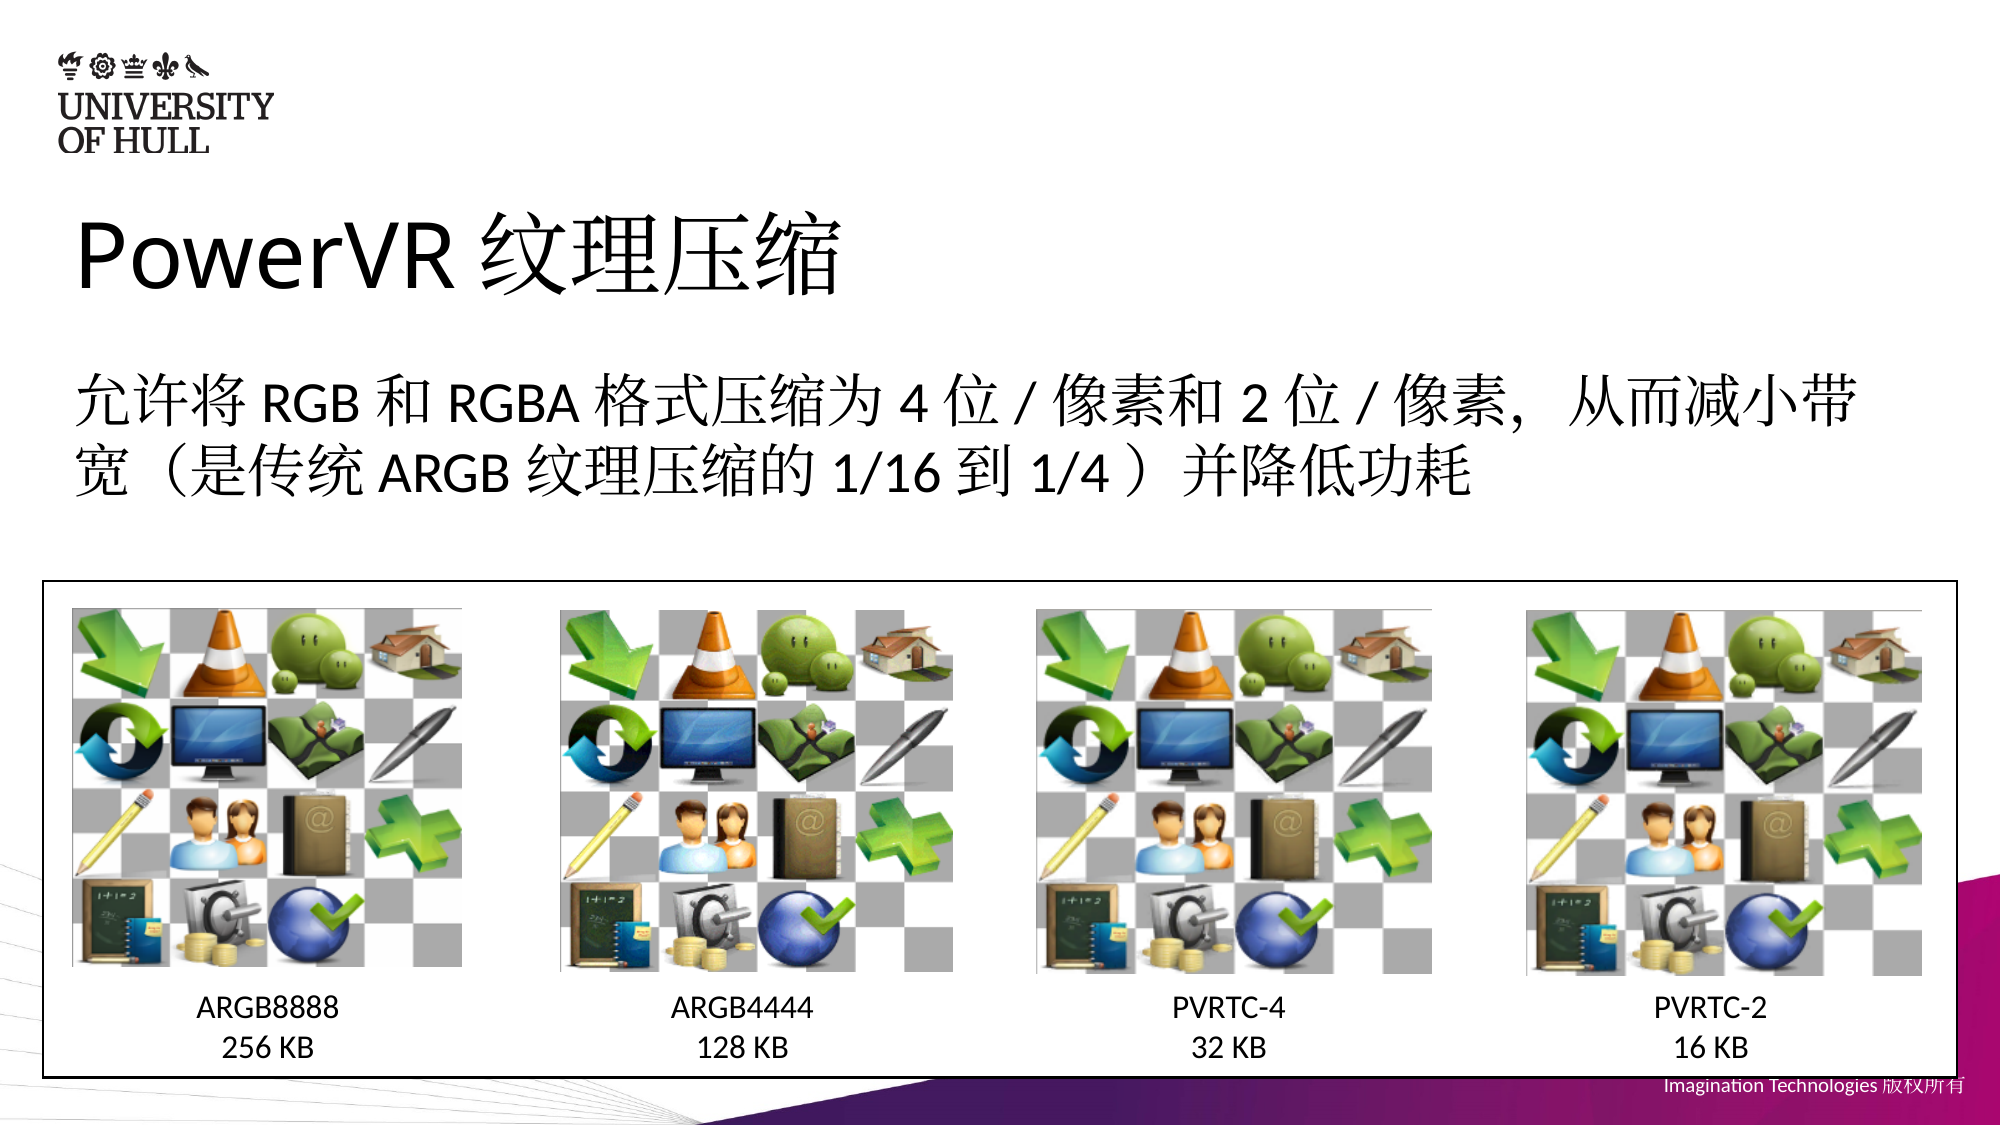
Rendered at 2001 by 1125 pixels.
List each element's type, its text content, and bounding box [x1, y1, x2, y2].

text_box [42, 580, 1958, 1078]
picture [0, 0, 2000, 1125]
title PowerVR纹理压缩 [57, 178, 1931, 340]
list 允许将RGB和RGBA格式压缩为4位/像素和2位/像素，从而减小带宽（是传统ARGB纹理压缩的1/16到1/4）并降低功耗 [57, 356, 1931, 580]
